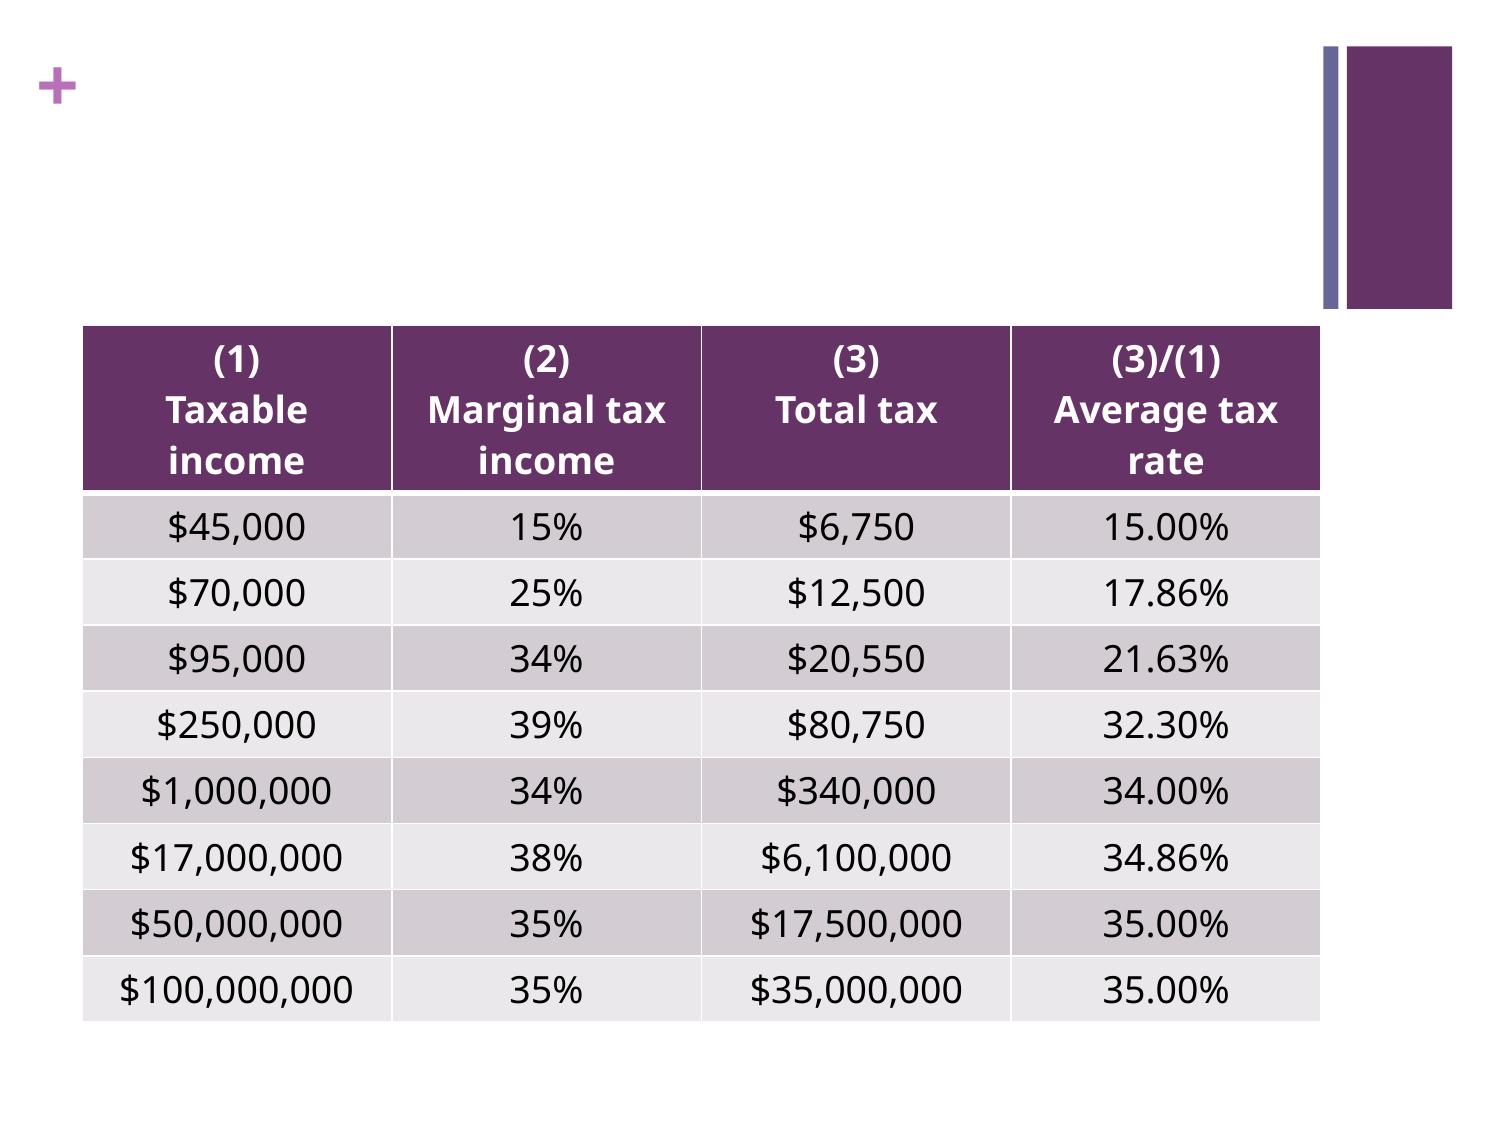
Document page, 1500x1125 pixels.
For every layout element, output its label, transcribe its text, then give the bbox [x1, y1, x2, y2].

table_cell $70,000 [83, 560, 391, 624]
table_cell $340,000 [702, 758, 1010, 823]
table_cell 34% [393, 626, 701, 690]
table_header (3)/(1) Average tax rate [1012, 326, 1320, 490]
table_cell 39% [393, 692, 701, 757]
table_cell 35.00% [1012, 890, 1320, 955]
table_cell $1,000,000 [83, 758, 391, 823]
table_cell $17,500,000 [702, 890, 1010, 955]
table_cell 32.30% [1012, 692, 1320, 757]
table_cell $12,500 [702, 560, 1010, 624]
table_cell 15.00% [1012, 496, 1320, 558]
table_header (2) Marginal tax income [393, 326, 701, 490]
table_cell $100,000,000 [83, 957, 391, 1021]
table_cell $6,750 [702, 496, 1010, 558]
table_cell $17,000,000 [83, 824, 391, 889]
table_cell $6,100,000 [702, 824, 1010, 889]
table_header (3) Total tax [702, 326, 1010, 490]
table_cell 34.00% [1012, 758, 1320, 823]
table_cell 38% [393, 824, 701, 889]
table_cell 35.00% [1012, 957, 1320, 1021]
table_cell 35% [393, 890, 701, 955]
table_cell $80,750 [702, 692, 1010, 757]
table_cell 21.63% [1012, 626, 1320, 690]
table_cell $50,000,000 [83, 890, 391, 955]
table_cell 34% [393, 758, 701, 823]
table_cell $95,000 [83, 626, 391, 690]
table_cell $35,000,000 [702, 957, 1010, 1021]
table_cell 34.86% [1012, 824, 1320, 889]
table_cell 15% [393, 496, 701, 558]
table_cell $20,550 [702, 626, 1010, 690]
table_cell 17.86% [1012, 560, 1320, 624]
table_cell 25% [393, 560, 701, 624]
table_cell 35% [393, 957, 701, 1021]
table_cell $250,000 [83, 692, 391, 757]
table_cell $45,000 [83, 496, 391, 558]
table_header (1) Taxable income [83, 326, 391, 490]
